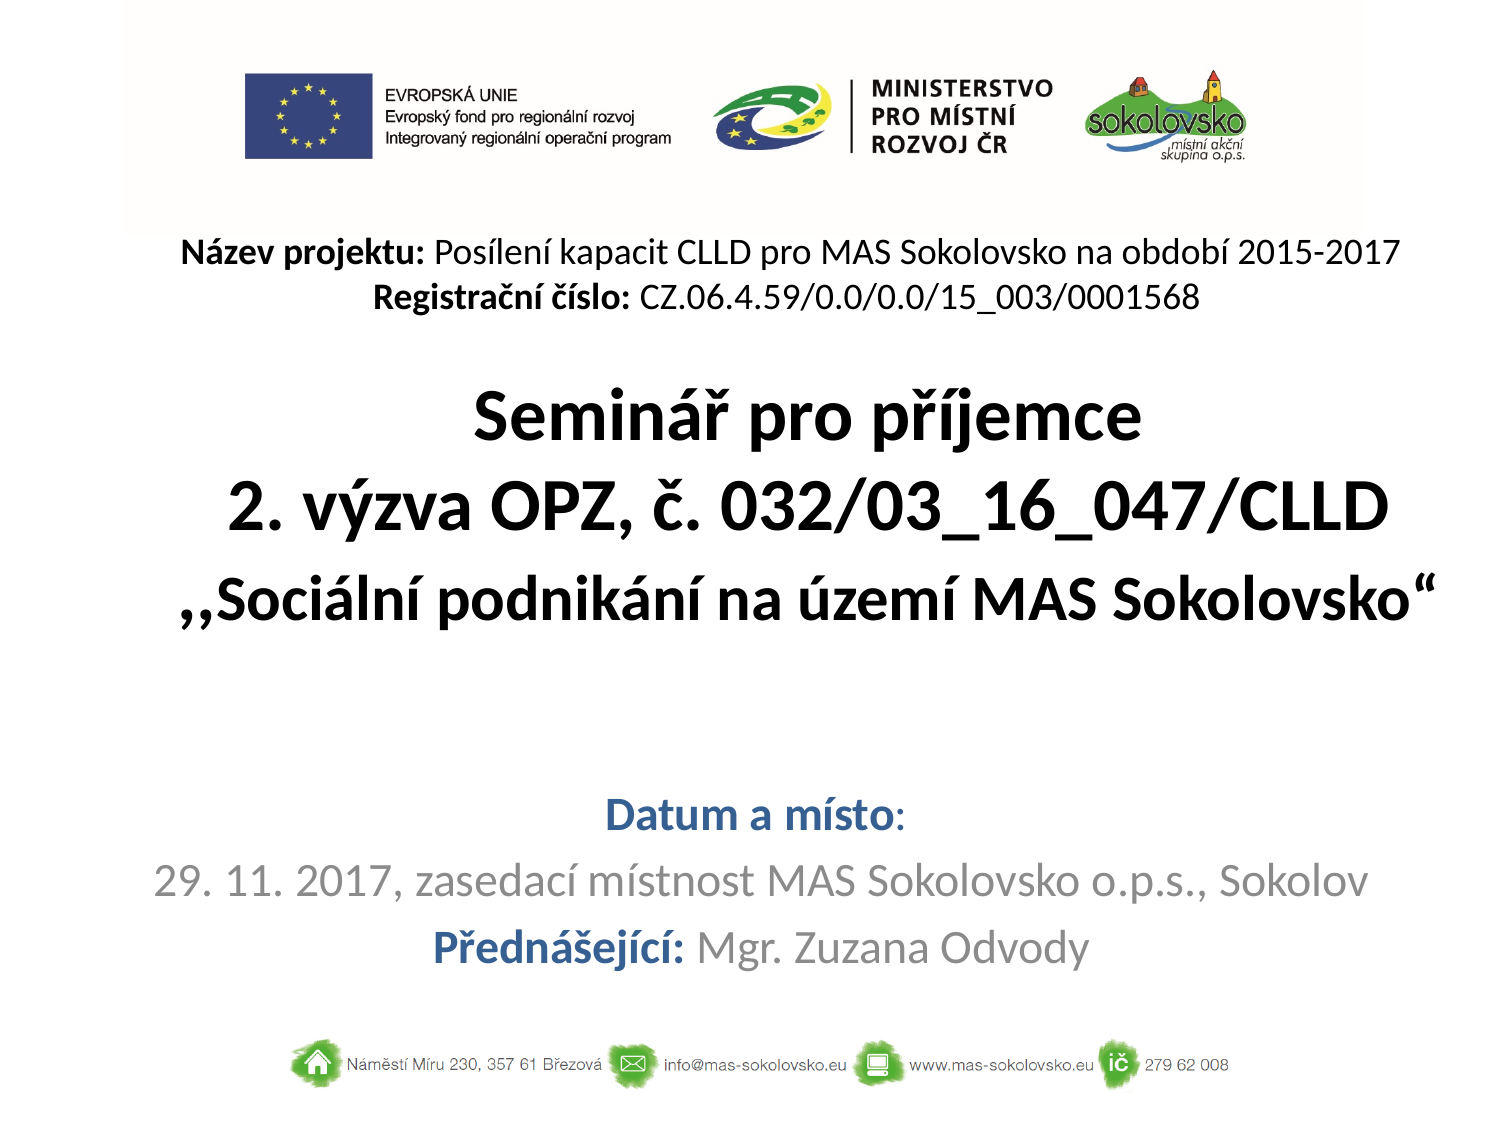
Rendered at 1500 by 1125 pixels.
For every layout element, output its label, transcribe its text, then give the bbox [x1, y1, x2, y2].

picture [123, 0, 1365, 237]
subtitle Datum a místo: 29. 11. 2017, zasedací místnost MAS Sokolovsko o.p.s., Sokolov Přednášející: Mgr. Zuzana Odvody [135, 716, 1388, 989]
text_box Název projektu: Posílení kapacit CLLD pro MAS Sokolovsko na období 2015-2017 Registrační číslo: CZ.06.4.59/0.0/0.0/15_003/0001568 [159, 219, 1423, 325]
picture [289, 1034, 1234, 1094]
title Seminář pro příjemce 2. výzva OPZ, č. 032/03_16_047/CLLD ,,Sociální podnikání na území MAS Sokolovsko“ [159, 338, 1459, 663]
